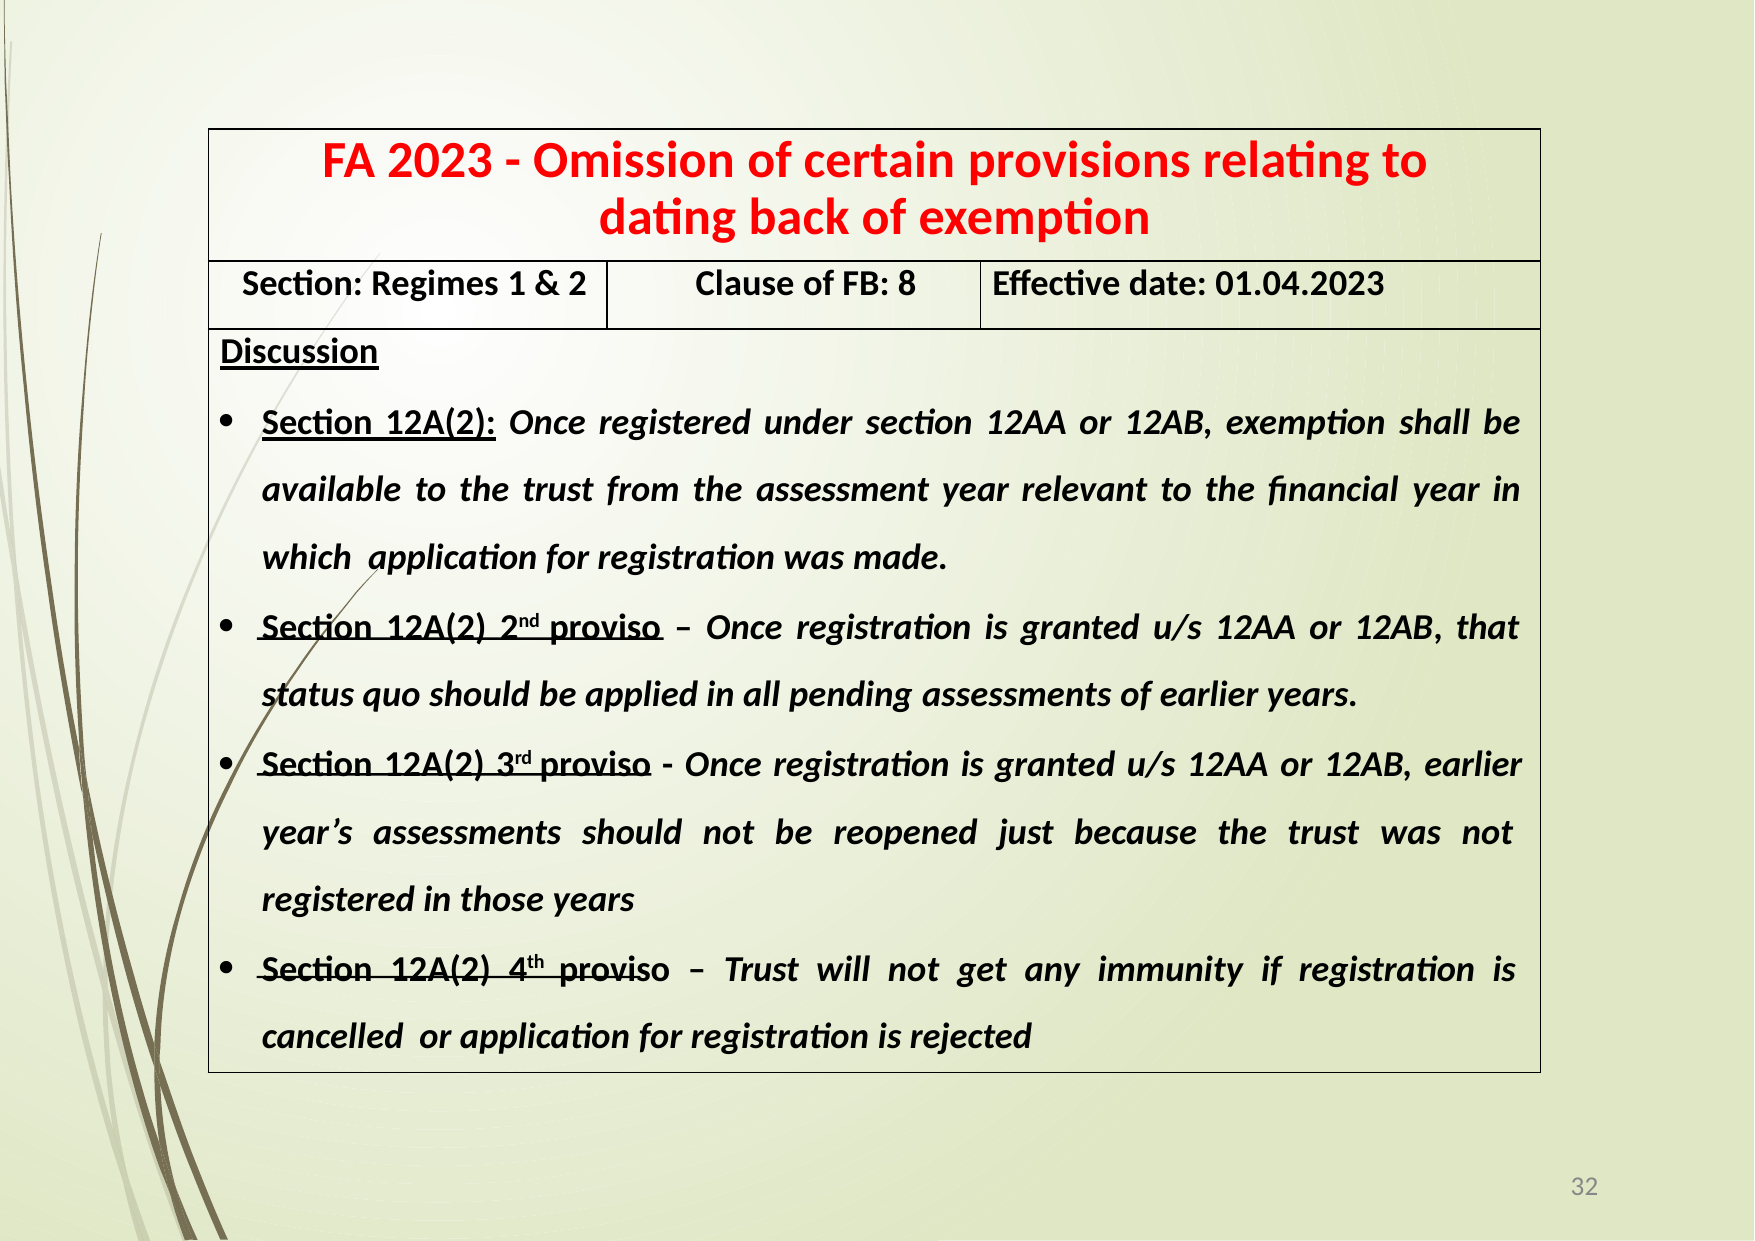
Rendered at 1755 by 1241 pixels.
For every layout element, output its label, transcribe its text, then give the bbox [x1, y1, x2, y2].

text_box 32 [1568, 1172, 1605, 1201]
table_cell Clause of FB: 8 [608, 262, 980, 328]
text_box [256, 975, 641, 979]
table_cell Section: Regimes 1 & 2 [209, 262, 606, 328]
table_cell Discussion Section 12A(2): Once registered under section 12AA or 12AB, exemption shall be available to the trust from the assessment year relevant to the financial year in which application for registration was made. Section 12A(2) 2nd proviso – Once registration is granted u/s 12AA or 12AB, that status quo should be applied in all pending assessments of earlier years. Section 12A(2) 3rd proviso - Once registration is granted u/s 12AA or 12AB, earlier year’s assessments should not be reopened just because the trust was not registered in those years Section 12A(2) 4th proviso – Trust will not get any immunity if registration is cancelled or application for registration is rejected [209, 330, 1540, 1072]
table_header FA 2023 - Omission of certain provisions relating to dating back of exemption [209, 130, 1540, 260]
table_cell Effective date: 01.04.2023 [981, 262, 1540, 328]
